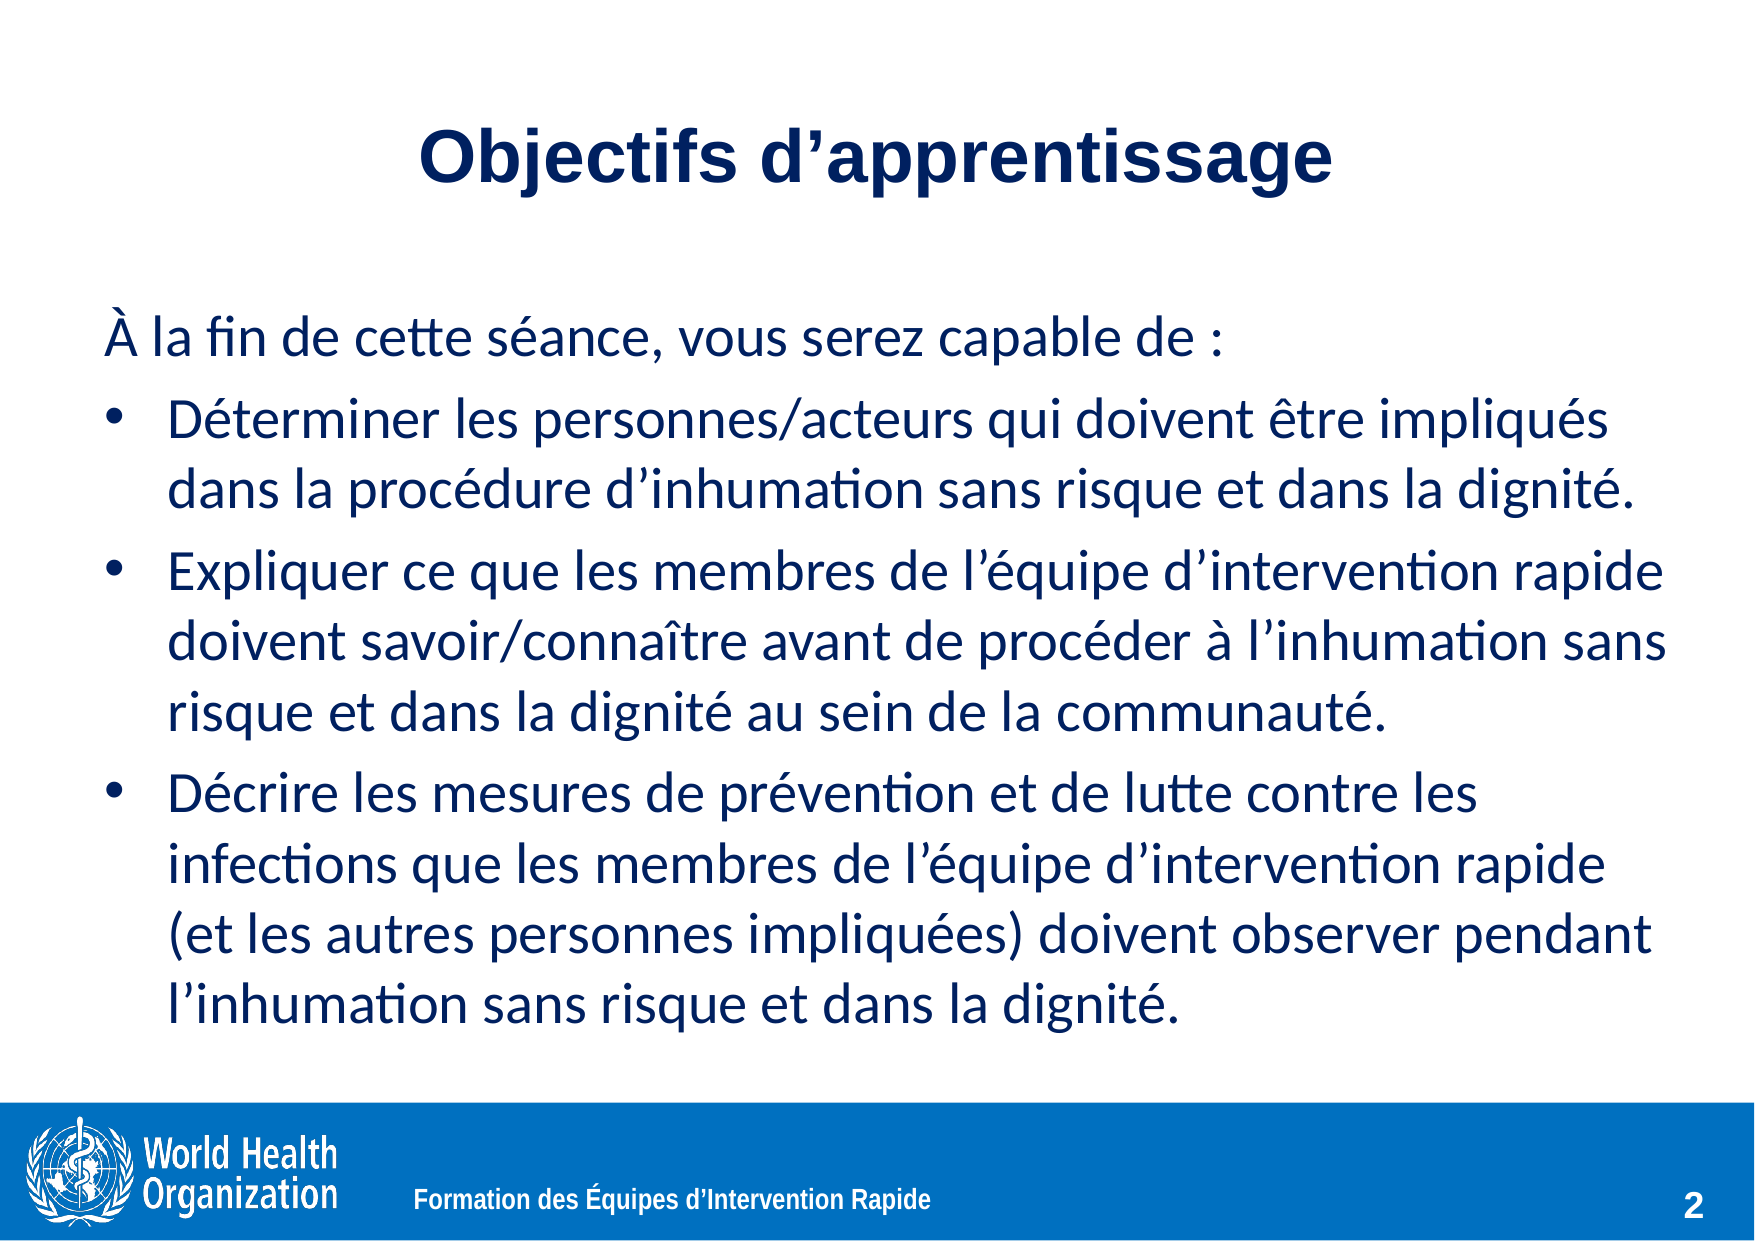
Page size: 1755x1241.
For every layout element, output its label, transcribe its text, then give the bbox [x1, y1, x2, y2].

title Objectifs d’apprentissage [87, 49, 1667, 257]
list À la fin de cette séance, vous serez capable de : Déterminer les personnes/acteurs qui doivent être impliqués dans la procédure d’inhumation sans risque et dans la dignité. Expliquer ce que les membres de l’équipe d’intervention rapide doivent savoir/connaître avant de procéder à l’inhumation sans risque et dans la dignité au sein de la communauté. Décrire les mesures de prévention et de lutte contre les infections que les membres de l’équipe d’intervention rapide (et les autres personnes impliquées) doivent observer pendant l’inhumation sans risque et dans la dignité. [87, 289, 1689, 1108]
picture [25, 1116, 337, 1227]
